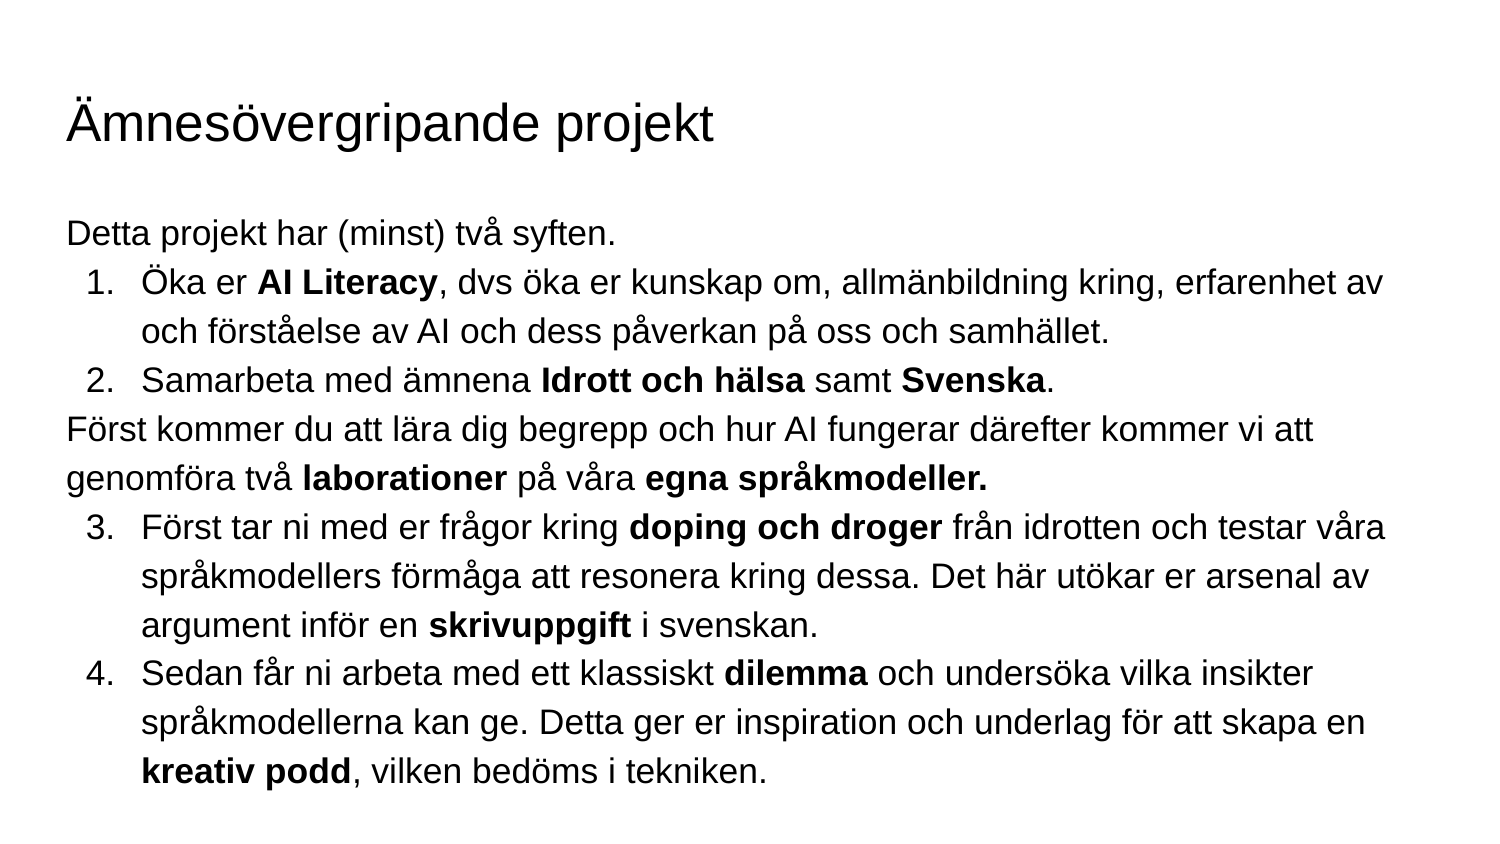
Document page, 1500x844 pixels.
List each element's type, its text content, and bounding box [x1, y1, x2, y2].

list Detta projekt har (minst) två syften. Öka er AI Literacy, dvs öka er kunskap om, allmänbildning kring, erfarenhet av och förståelse av AI och dess påverkan på oss och samhället. Samarbeta med ämnena Idrott och hälsa samt Svenska. Först kommer du att lära dig begrepp och hur AI fungerar därefter kommer vi att genomföra två laborationer på våra egna språkmodeller. Först tar ni med er frågor kring doping och droger från idrotten och testar våra språkmodellers förmåga att resonera kring dessa. Det här utökar er arsenal av argument inför en skrivuppgift i svenskan. Sedan får ni arbeta med ett klassiskt dilemma och undersöka vilka insikter språkmodellerna kan ge. Detta ger er inspiration och underlag för att skapa en kreativ podd, vilken bedöms i tekniken. [51, 189, 1449, 811]
title Ämnesövergripande projekt [51, 72, 1449, 167]
